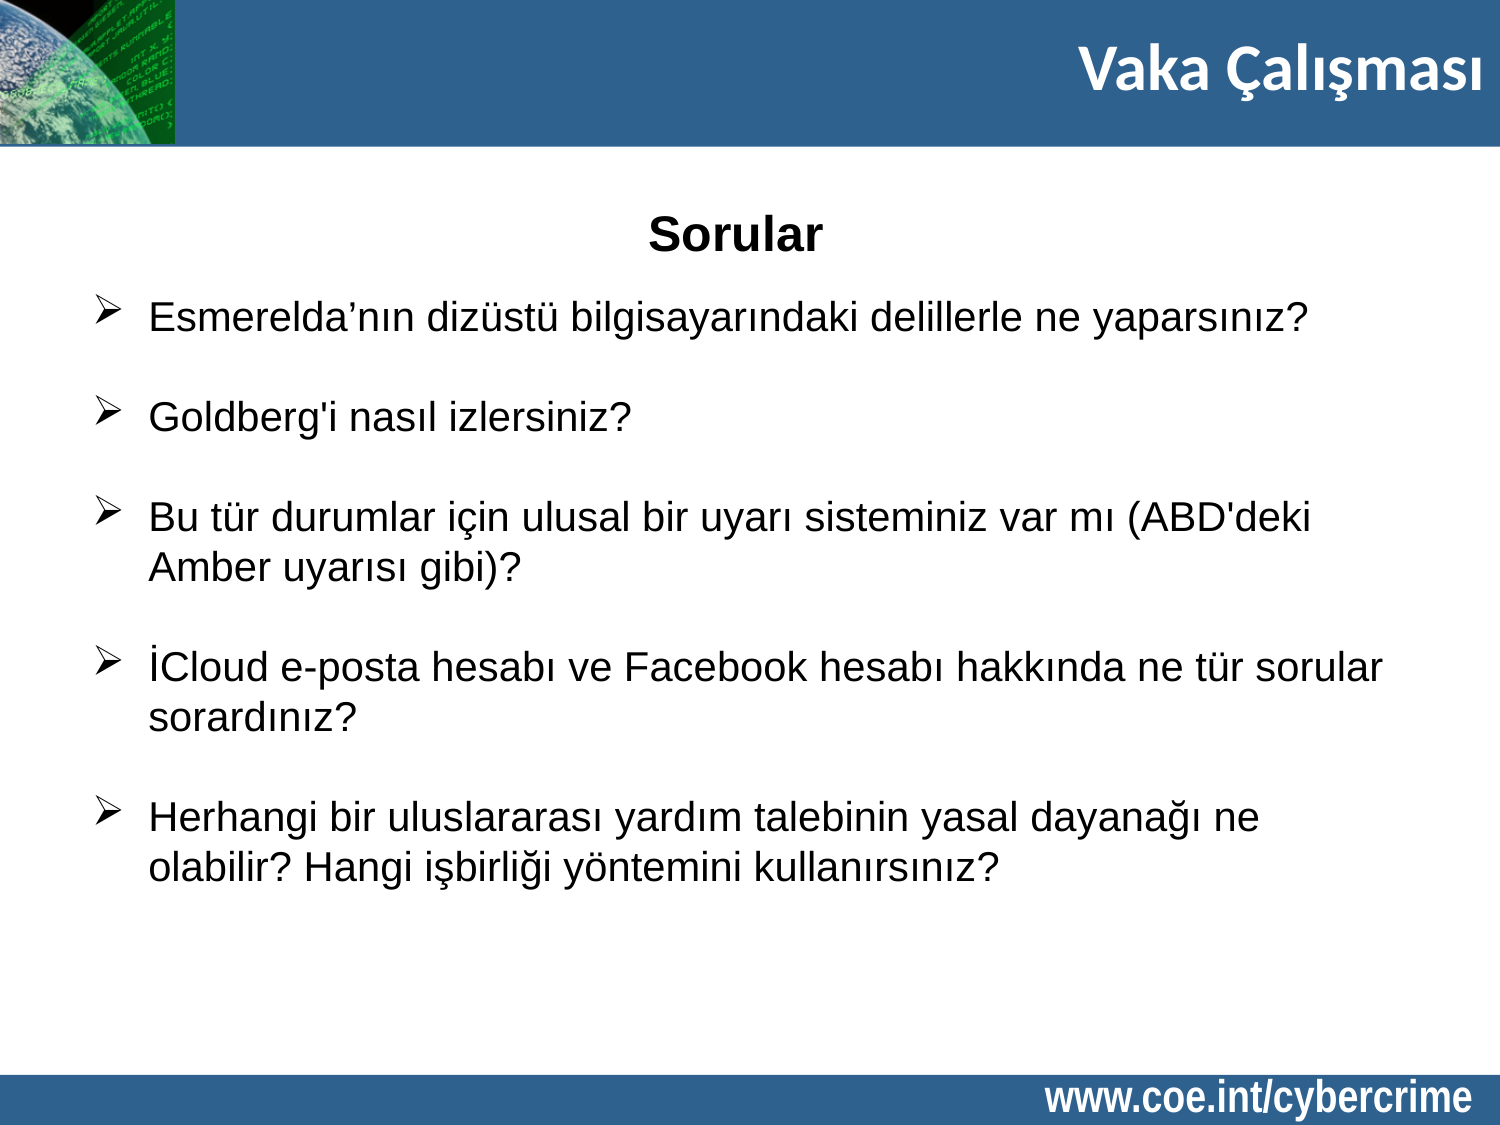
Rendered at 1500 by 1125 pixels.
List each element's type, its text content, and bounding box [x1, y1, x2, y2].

text_box [0, 1073, 1030, 1125]
picture [0, 0, 175, 144]
text_box Esmerelda’nın dizüstü bilgisayarındaki delillerle ne yaparsınız? Goldberg'i nasıl izlersiniz? Bu tür durumlar için ulusal bir uyarı sisteminiz var mı (ABD'deki Amber uyarısı gibi)? İCloud e-posta hesabı ve Facebook hesabı hakkında ne tür sorular sorardınız? Herhangi bir uluslararası yardım talebinin yasal dayanağı ne olabilir? Hangi işbirliği yöntemini kullanırsınız? [77, 282, 1423, 898]
text_box Vaka Çalışması [177, 0, 1500, 149]
text_box www.coe.int/cybercrime [1030, 1059, 1500, 1125]
text_box Sorular [43, 193, 1238, 269]
